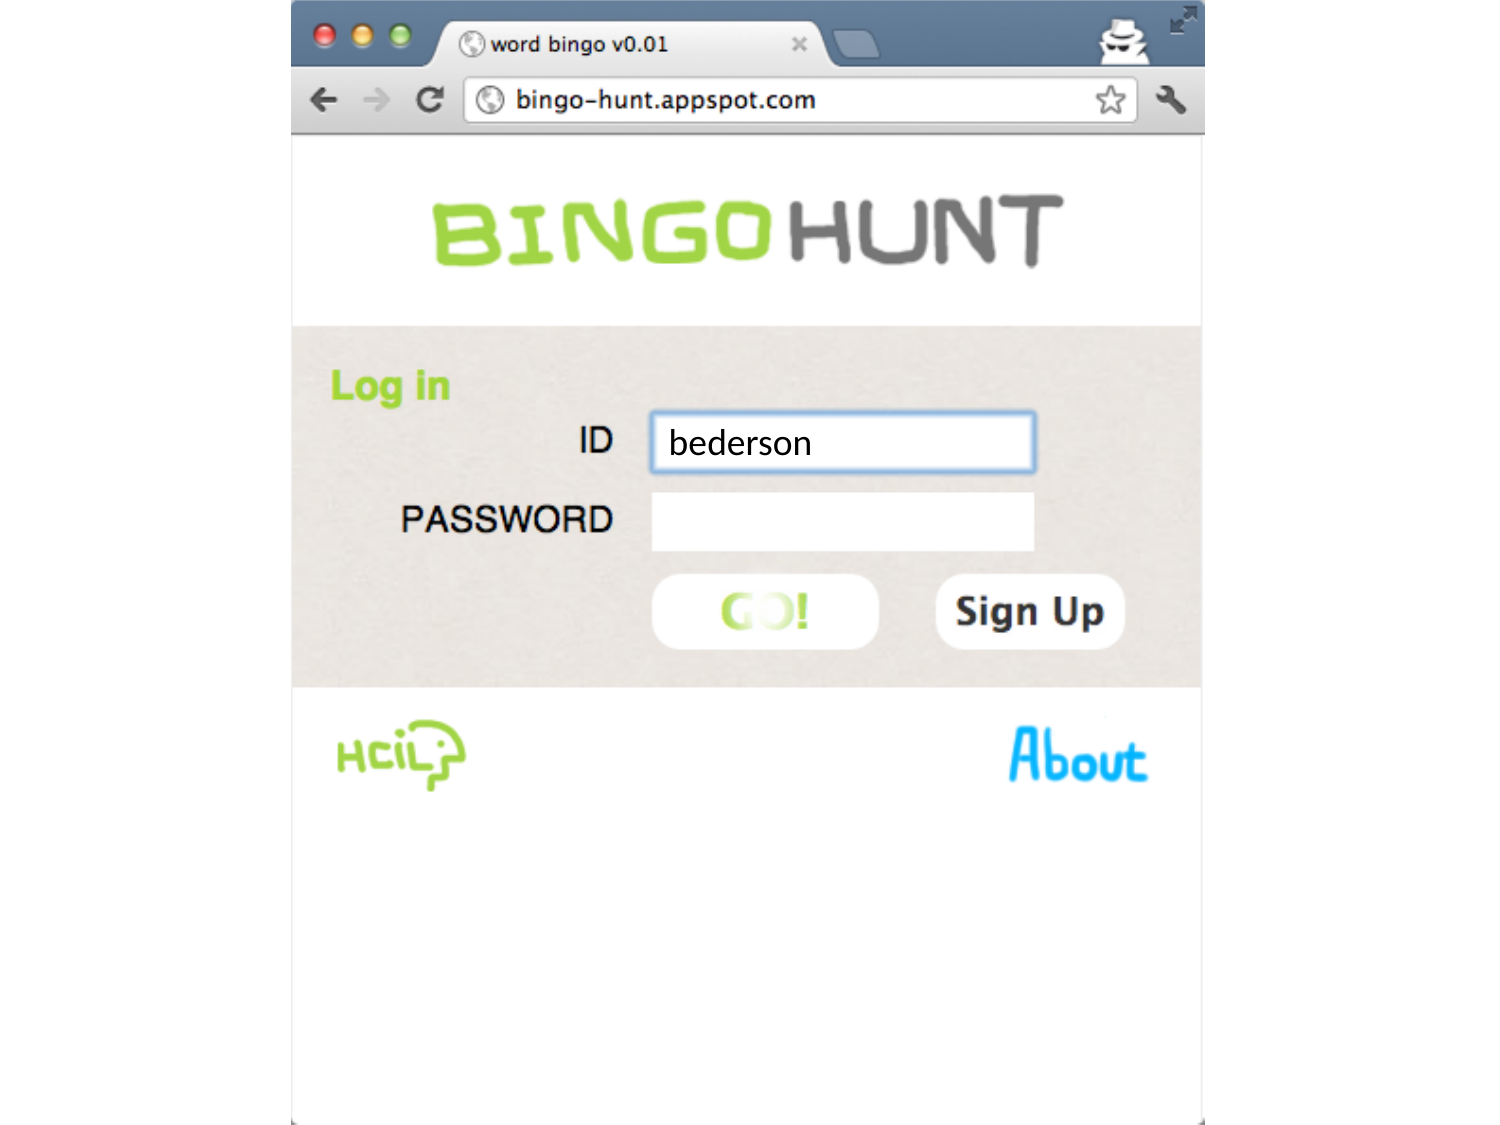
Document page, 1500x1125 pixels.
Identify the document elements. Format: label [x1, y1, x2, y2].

picture [291, 0, 1206, 1125]
